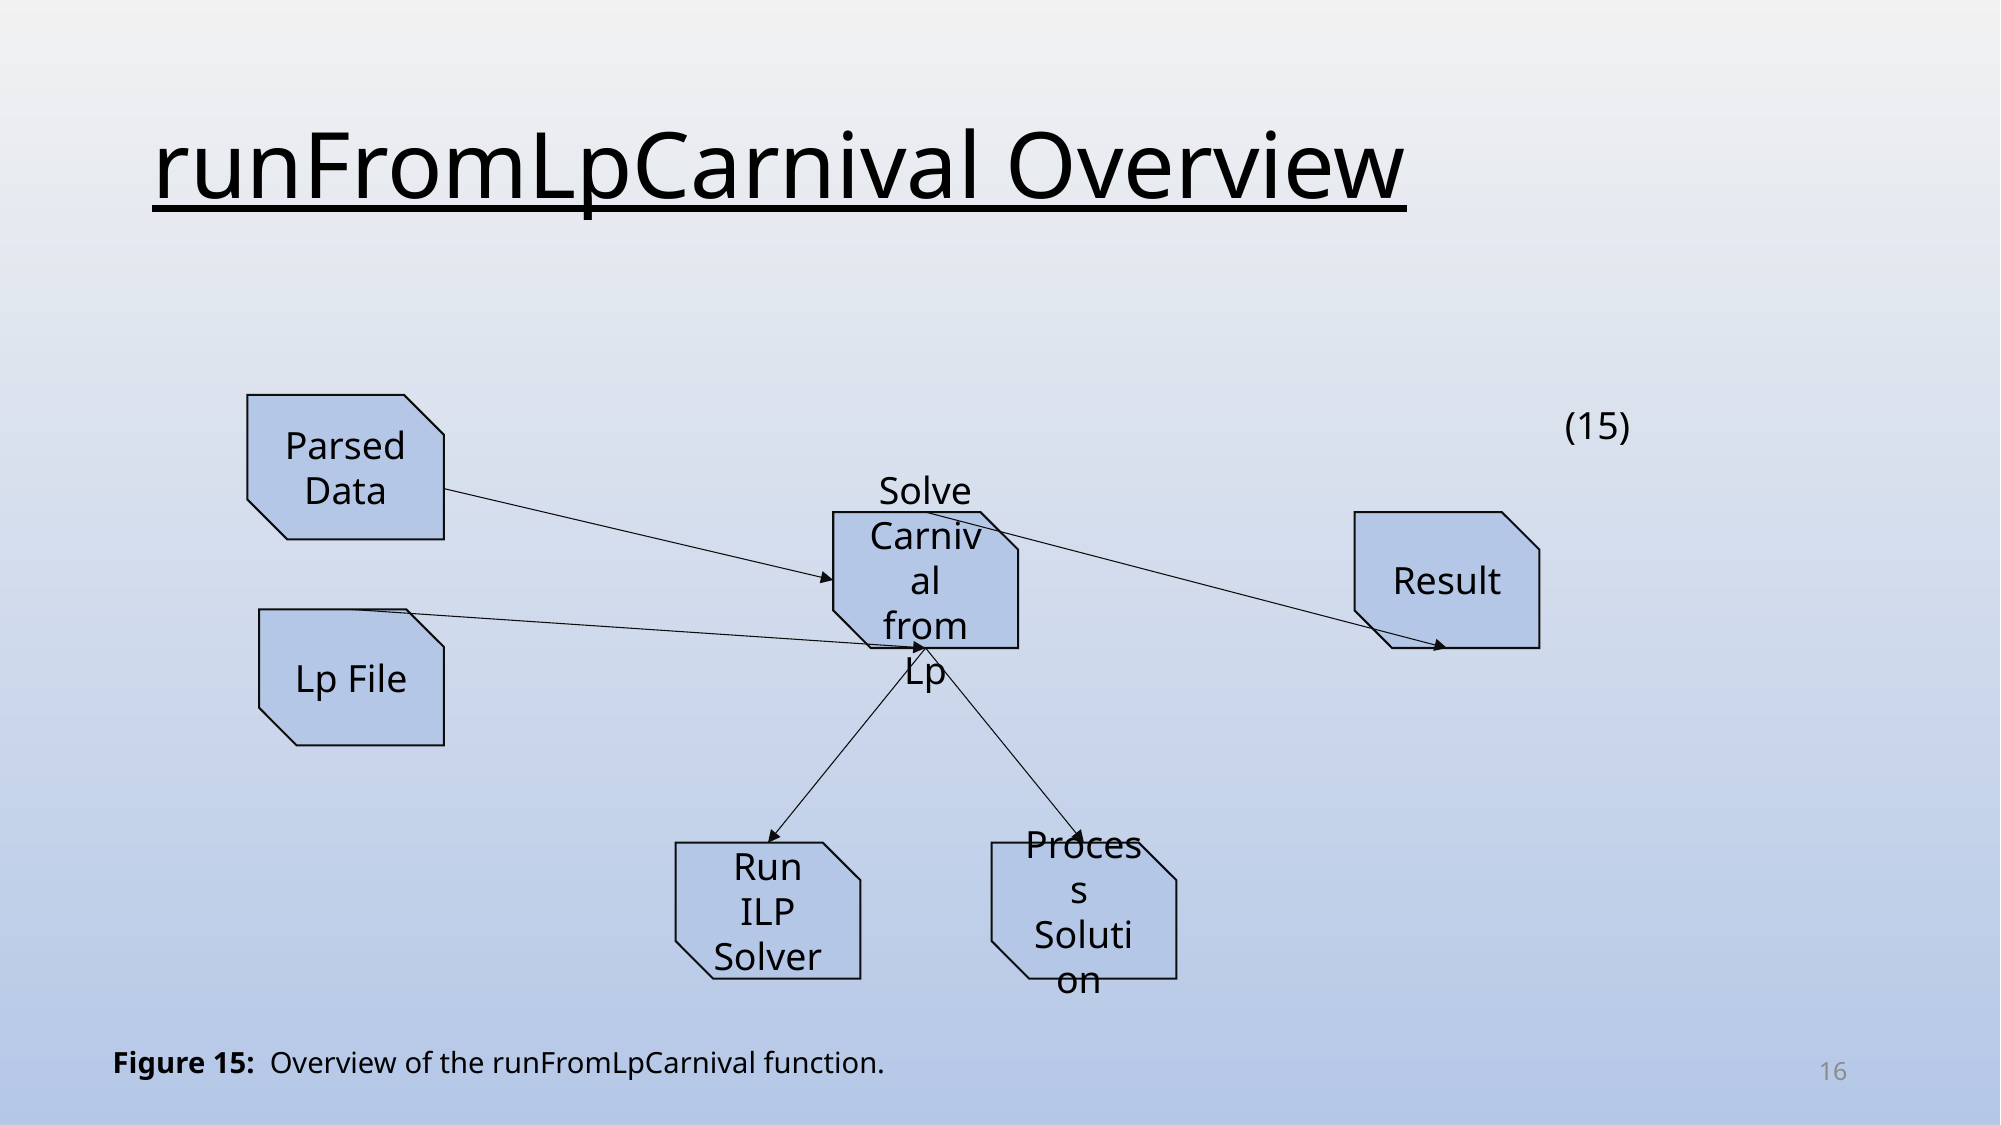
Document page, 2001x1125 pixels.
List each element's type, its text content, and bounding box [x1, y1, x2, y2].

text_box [926, 648, 1084, 843]
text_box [767, 648, 926, 843]
text_box Result [1353, 511, 1541, 650]
text_box Parsed Data [246, 393, 445, 541]
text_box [311, 457, 834, 581]
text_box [443, 580, 834, 678]
text_box Solve Carnival from Lp [834, 511, 1020, 648]
title runFromLpCarnival Overview [137, 59, 1863, 278]
text_box Process Solution [990, 841, 1178, 980]
text_box (15) [1550, 394, 1648, 455]
text_box Lp File [258, 608, 445, 747]
text_box Run ILP Solver [674, 841, 862, 980]
text_box Figure 15: Overview of the runFromLpCarnival function. [97, 1036, 1038, 1087]
slide_number 16 [1412, 1042, 1863, 1103]
